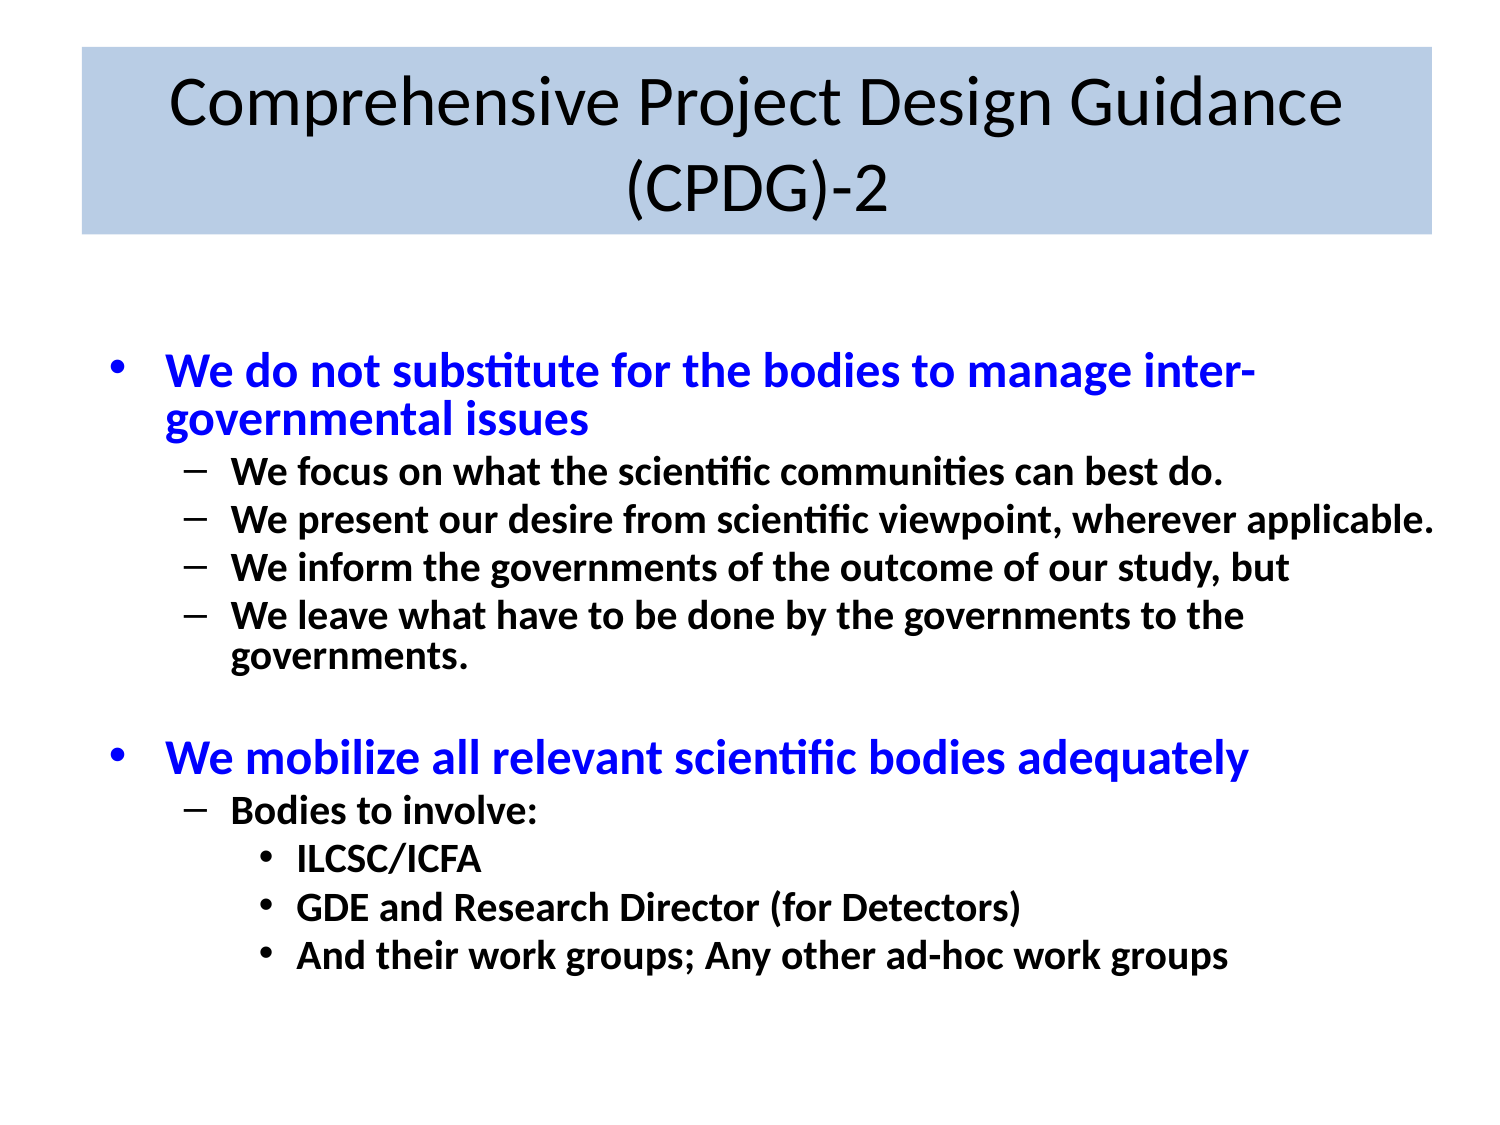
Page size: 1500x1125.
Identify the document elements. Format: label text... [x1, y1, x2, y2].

text_box Comprehensive Project Design Guidance (CPDG)-2 [81, 46, 1432, 235]
list We do not substitute for the bodies to manage inter-governmental issues We focus on what the scientific communities can best do. We present our desire from scientific viewpoint, wherever applicable. We inform the governments of the outcome of our study, but We leave what have to be done by the governments to the governments. We mobilize all relevant scientific bodies adequately Bodies to involve: ILCSC/ICFA GDE and Research Director (for Detectors) And their work groups; Any other ad-hoc work groups [93, 281, 1454, 1102]
